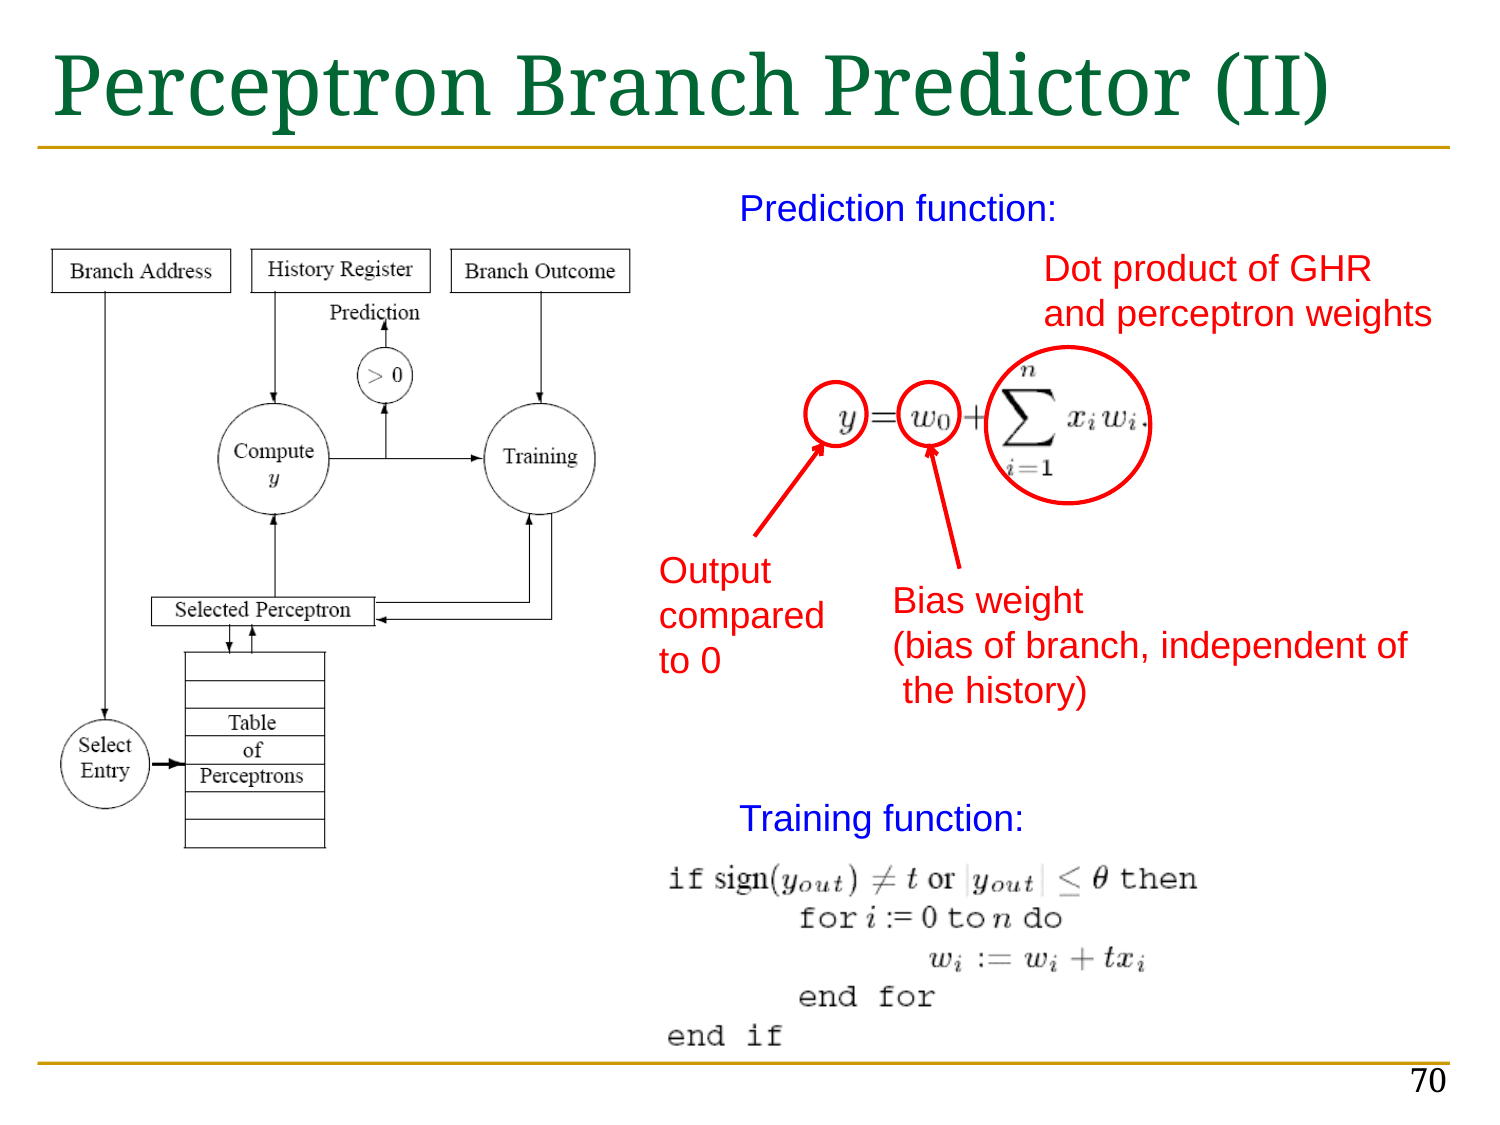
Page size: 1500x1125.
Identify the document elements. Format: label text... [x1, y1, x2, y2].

title Perceptron Branch Predictor (II) [37, 24, 1450, 200]
text_box Output compared to 0 [648, 538, 841, 689]
picture [653, 858, 1206, 1060]
text_box Bias weight (bias of branch, independent of the history) [877, 568, 1434, 719]
text_box Training function: [724, 786, 1040, 847]
text_box [805, 387, 819, 441]
picture [37, 236, 644, 860]
slide_number 70 [1111, 1036, 1462, 1112]
text_box Prediction function: [724, 176, 1073, 236]
picture [824, 346, 1163, 504]
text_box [882, 491, 1006, 523]
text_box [741, 453, 837, 525]
text_box Dot product of GHR and perceptron weights [1028, 236, 1448, 342]
